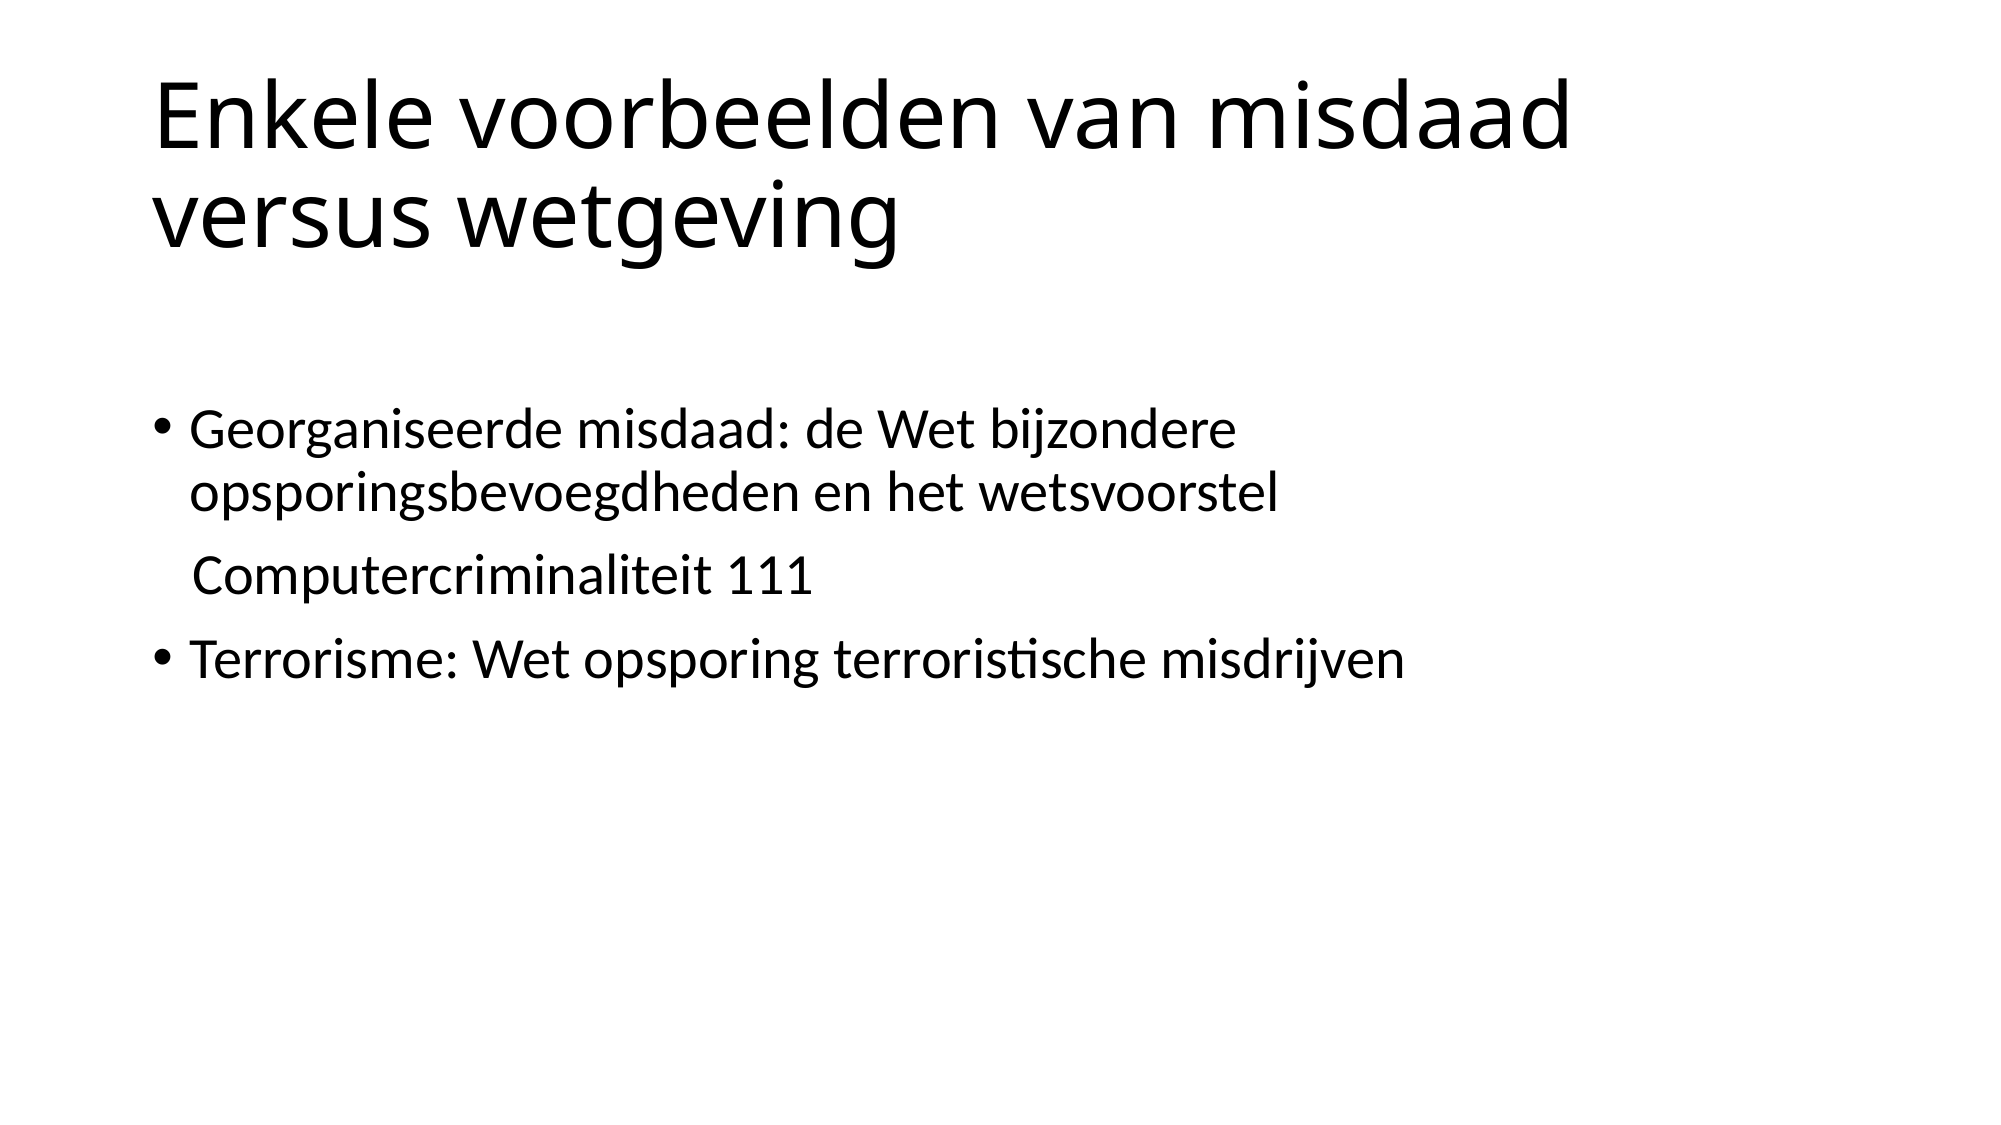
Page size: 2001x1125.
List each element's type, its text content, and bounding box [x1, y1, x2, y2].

list Georganiseerde misdaad: de Wet bijzondere opsporingsbevoegdheden en het wetsvoorstel Computercriminaliteit 111 Terrorisme: Wet opsporing terroristische misdrijven [137, 299, 1863, 1014]
title Enkele voorbeelden van misdaad versus wetgeving [137, 59, 1863, 278]
